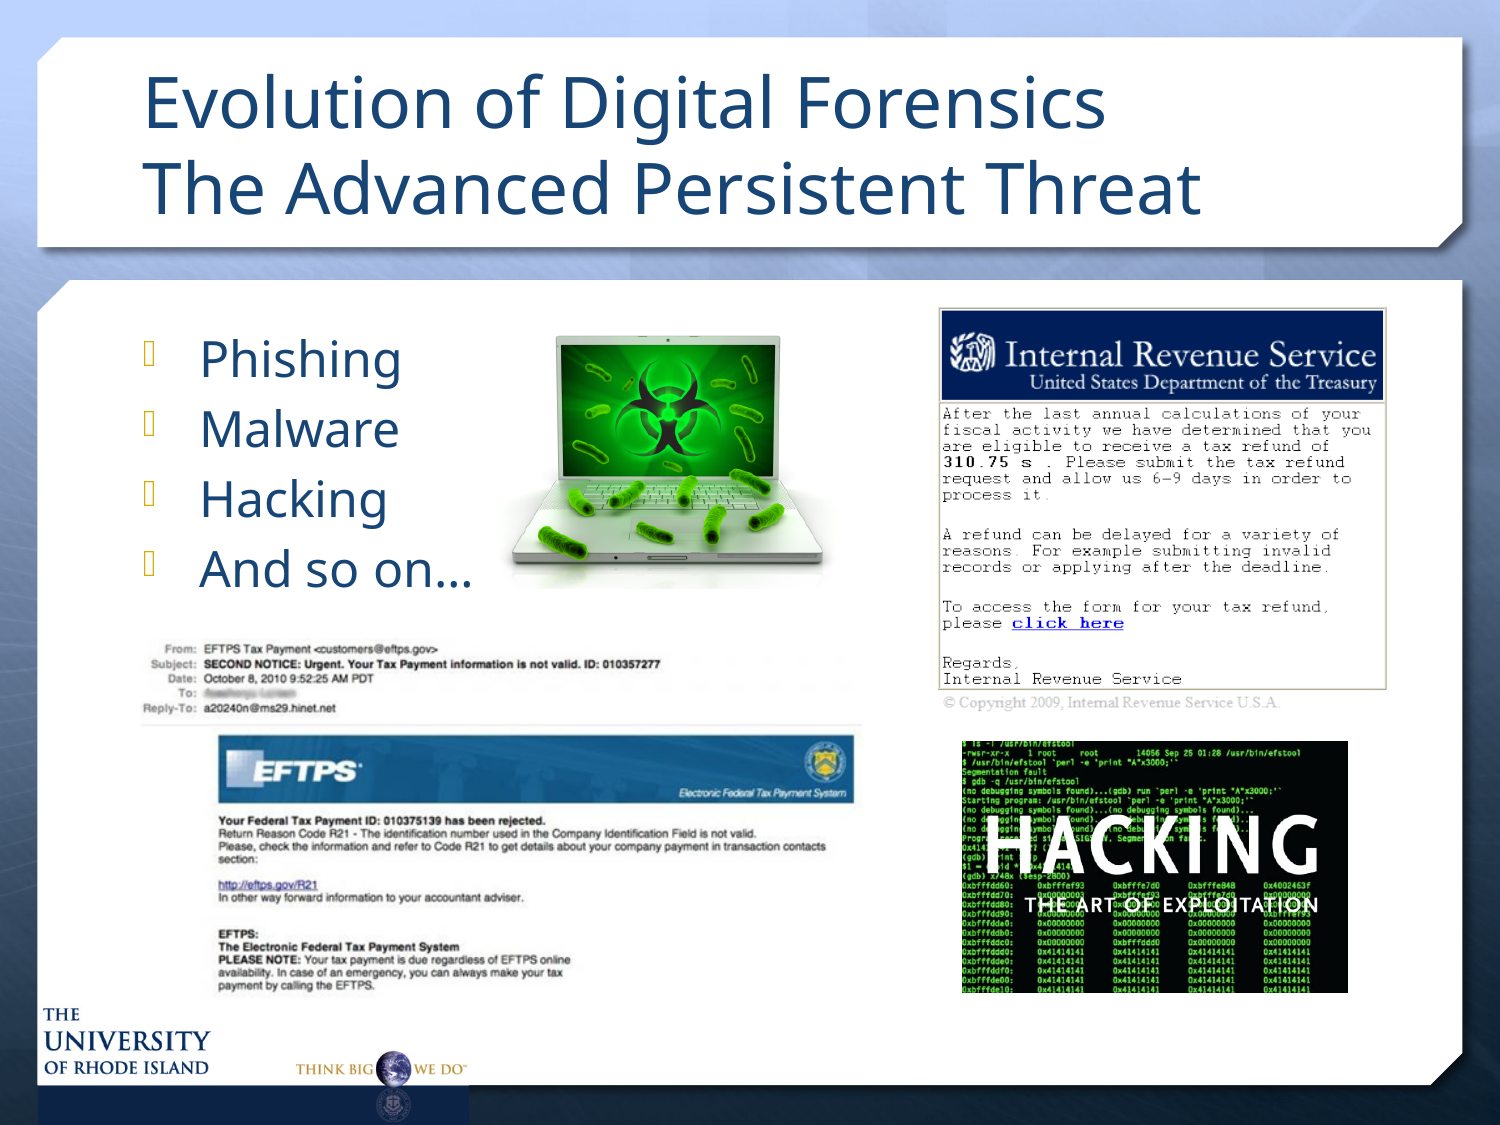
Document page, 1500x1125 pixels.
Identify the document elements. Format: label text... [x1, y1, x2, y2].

picture [933, 302, 1392, 715]
list Phishing Malware Hacking And so on… [127, 319, 1372, 978]
picture [38, 1004, 469, 1125]
picture [490, 319, 849, 589]
picture [140, 638, 862, 1000]
picture [962, 741, 1348, 994]
title Evolution of Digital Forensics The Advanced Persistent Threat [127, 48, 1372, 236]
